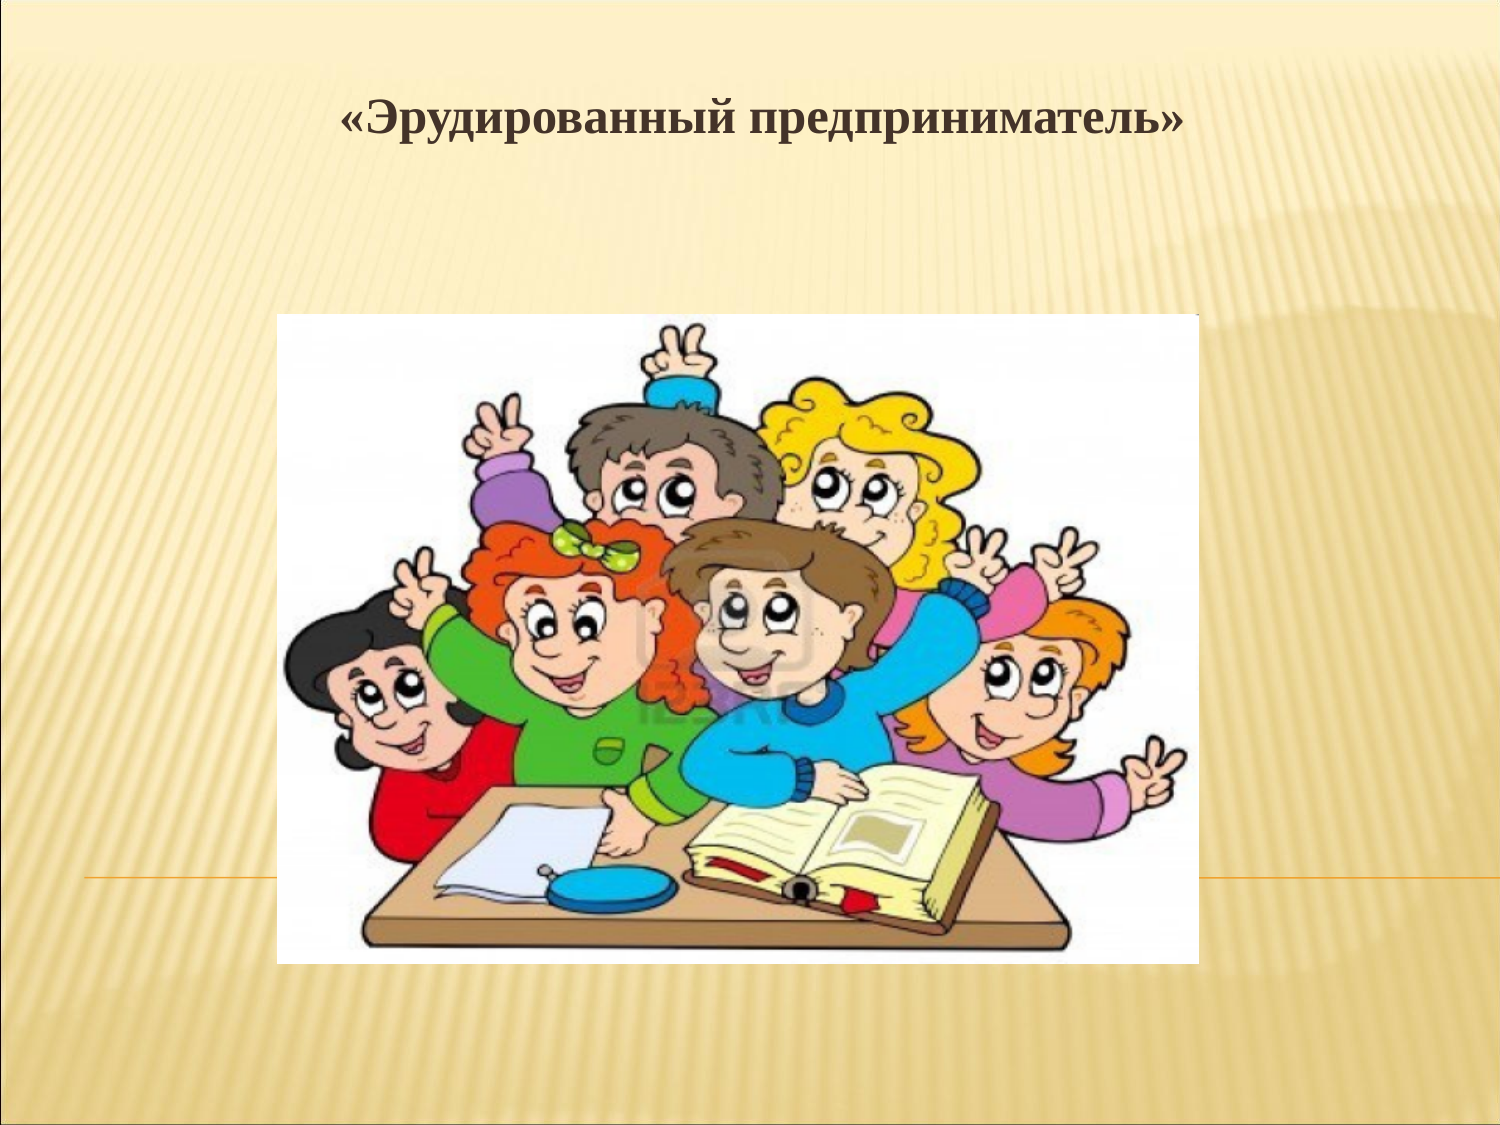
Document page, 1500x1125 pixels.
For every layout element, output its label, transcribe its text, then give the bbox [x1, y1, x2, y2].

picture [0, 0, 1500, 1125]
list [277, 313, 1200, 965]
title «Эрудированный предприниматель» [50, 75, 1475, 213]
